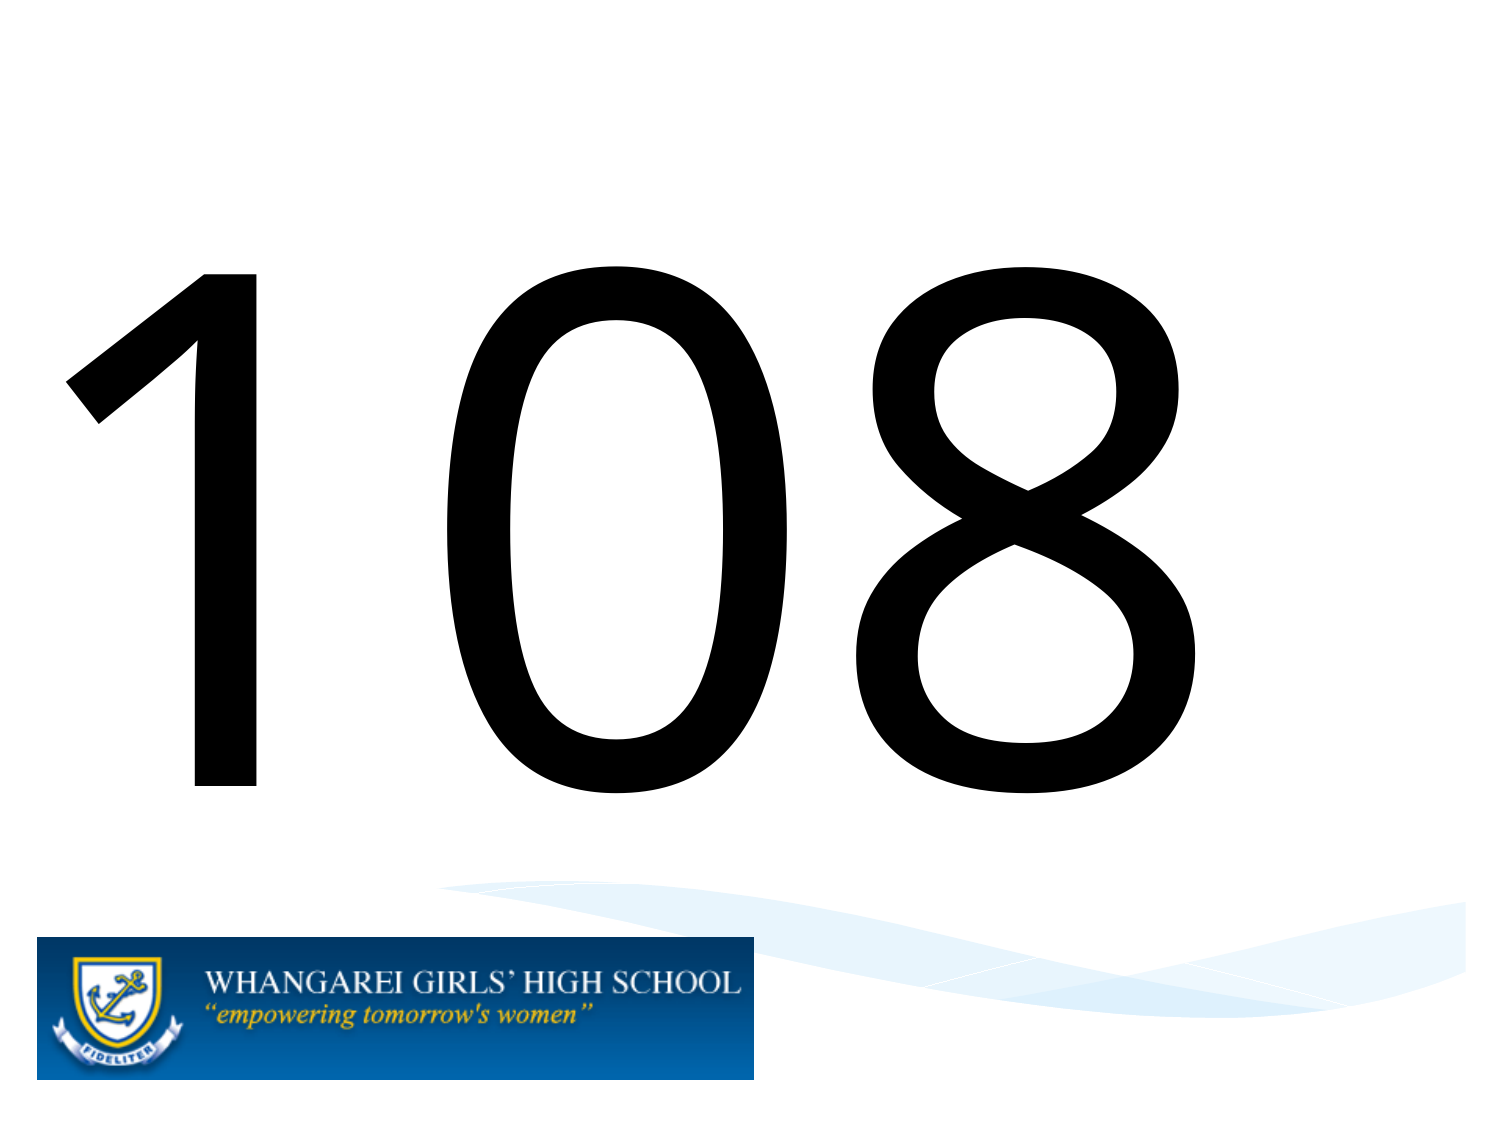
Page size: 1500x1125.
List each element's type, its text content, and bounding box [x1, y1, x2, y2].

picture [37, 937, 754, 1080]
text_box 1089 [0, 62, 1500, 1125]
